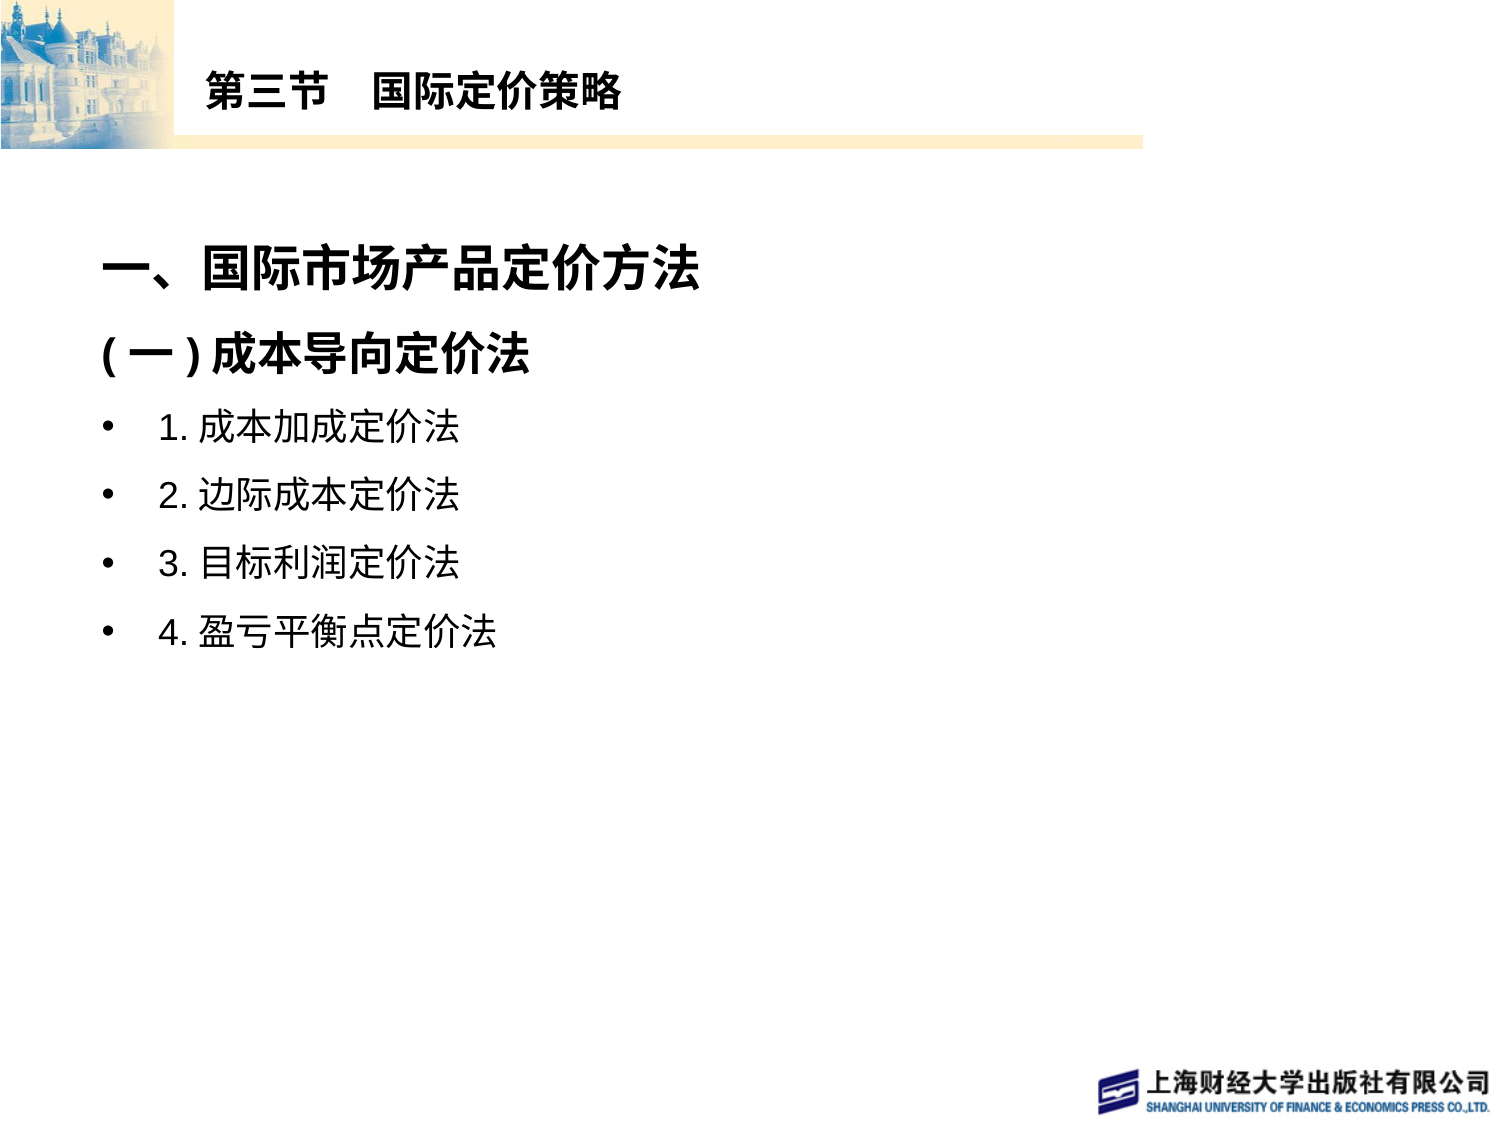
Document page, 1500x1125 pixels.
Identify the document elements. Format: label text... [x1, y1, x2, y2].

picture [0, 0, 1143, 149]
picture [1097, 1065, 1494, 1120]
title 第三节 国际定价策略 [189, 36, 1262, 143]
list 一、国际市场产品定价方法 (一)成本导向定价法 1.成本加成定价法 2.边际成本定价法 3.目标利润定价法 4.盈亏平衡点定价法 [86, 207, 1425, 1071]
